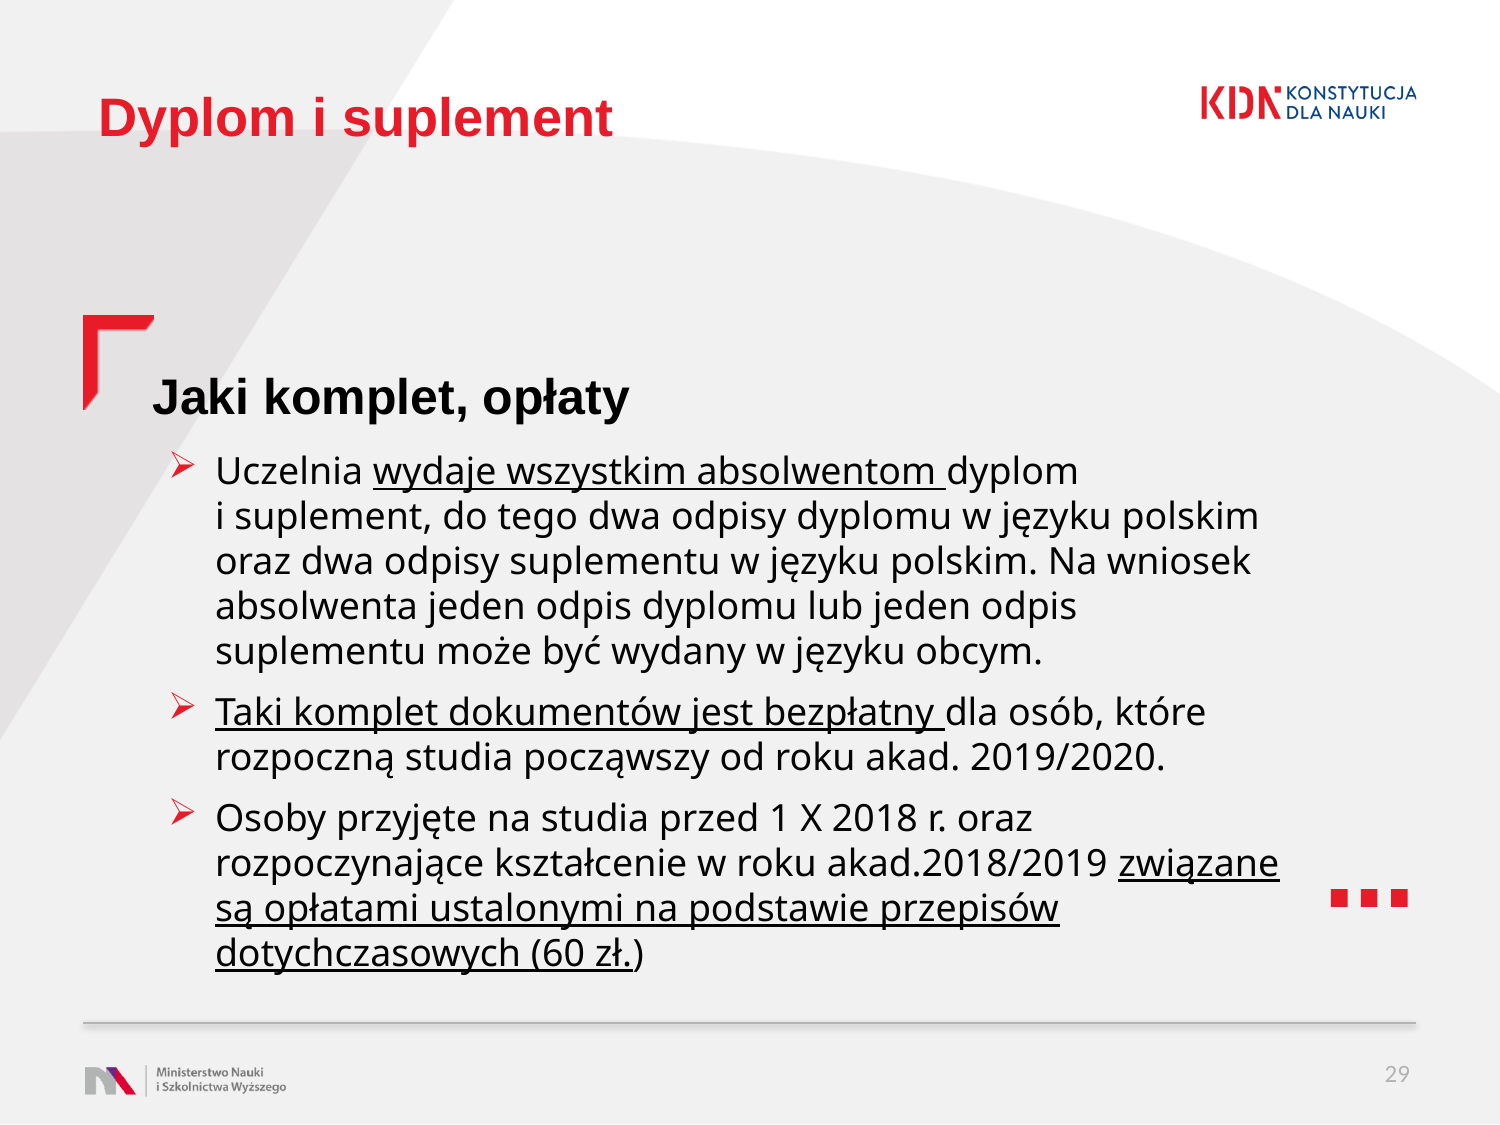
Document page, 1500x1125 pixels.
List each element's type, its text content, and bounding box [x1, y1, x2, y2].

title Dyplom i suplement [83, 74, 1170, 143]
list Uczelnia wydaje wszystkim absolwentom dyplom i suplement, do tego dwa odpisy dyplomu w języku polskim oraz dwa odpisy suplementu w języku polskim. Na wniosek absolwenta jeden odpis dyplomu lub jeden odpis suplementu może być wydany w języku obcym. Taki komplet dokumentów jest bezpłatny dla osób, które rozpoczną studia począwszy od roku akad. 2019/2020. Osoby przyjęte na studia przed 1 X 2018 r. oraz rozpoczynające kształcenie w roku akad.2018/2019 związane są opłatami ustalonymi na podstawie przepisów dotychczasowych (60 zł.) [153, 439, 1306, 918]
slide_number 29 [1074, 1042, 1425, 1103]
picture [0, 0, 1500, 1125]
text_box Jaki komplet, opłaty [137, 357, 1259, 433]
